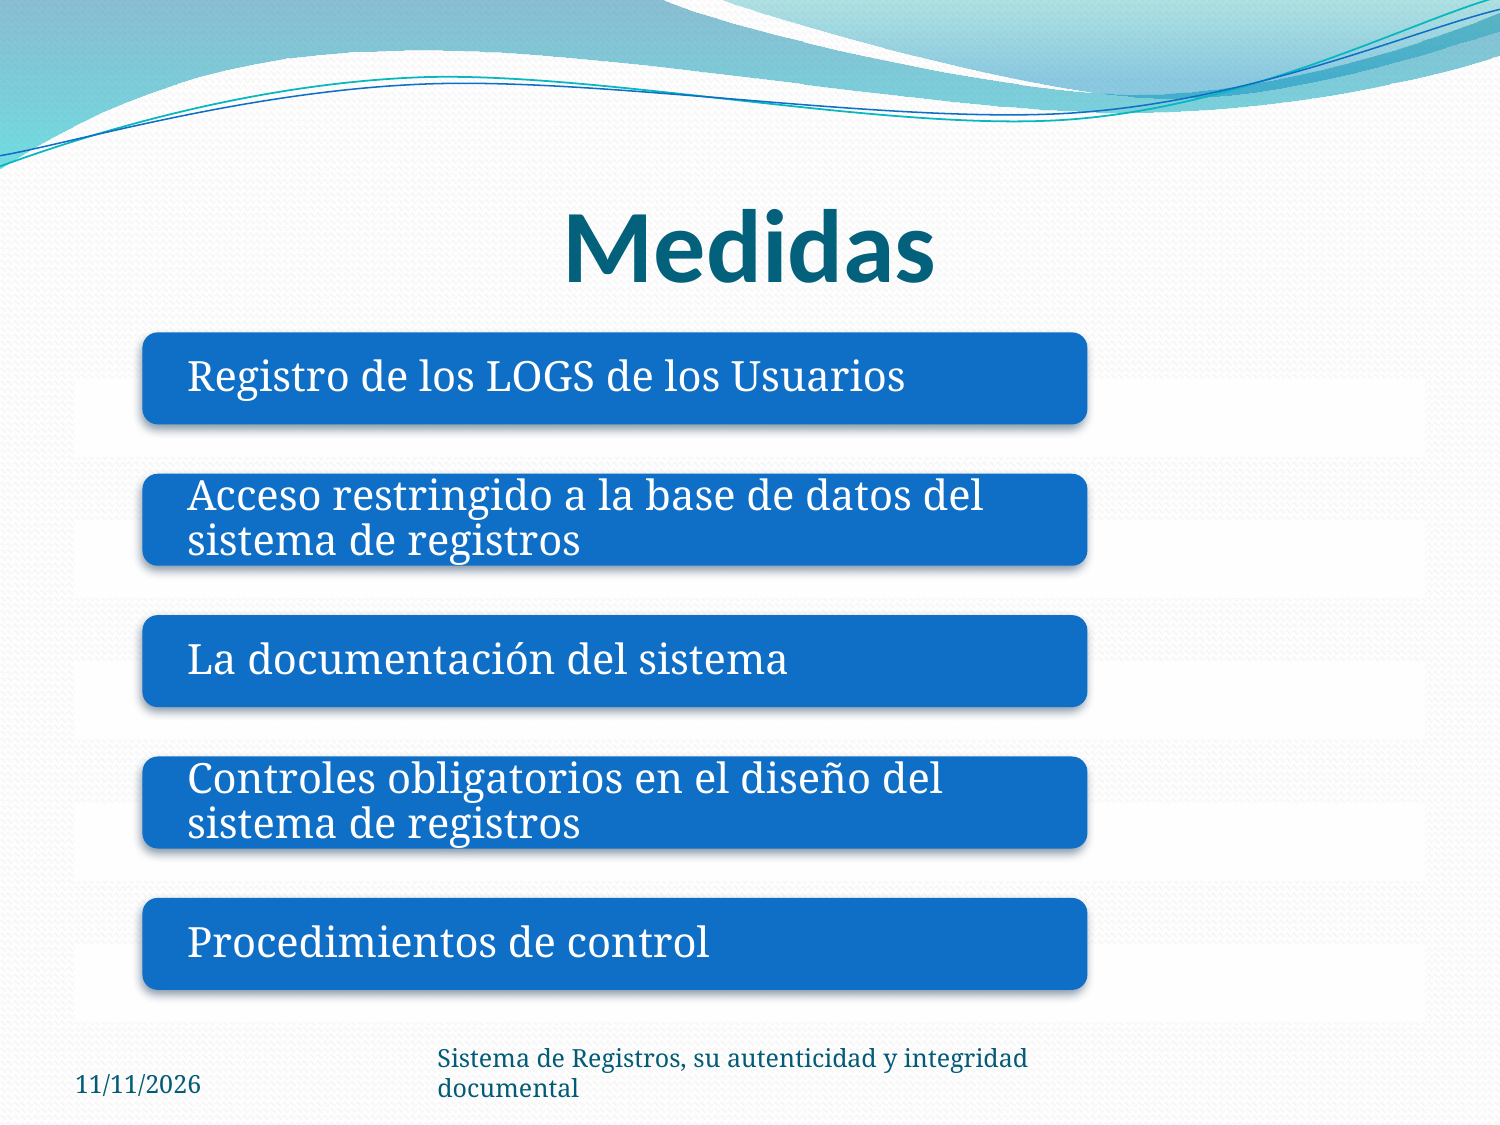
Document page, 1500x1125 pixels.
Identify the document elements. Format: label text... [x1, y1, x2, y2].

title Medidas [75, 115, 1425, 303]
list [74, 317, 1426, 1038]
footer Sistema de Registros, su autenticidad y integridad documental [437, 1051, 1128, 1103]
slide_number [75, 1050, 425, 1103]
